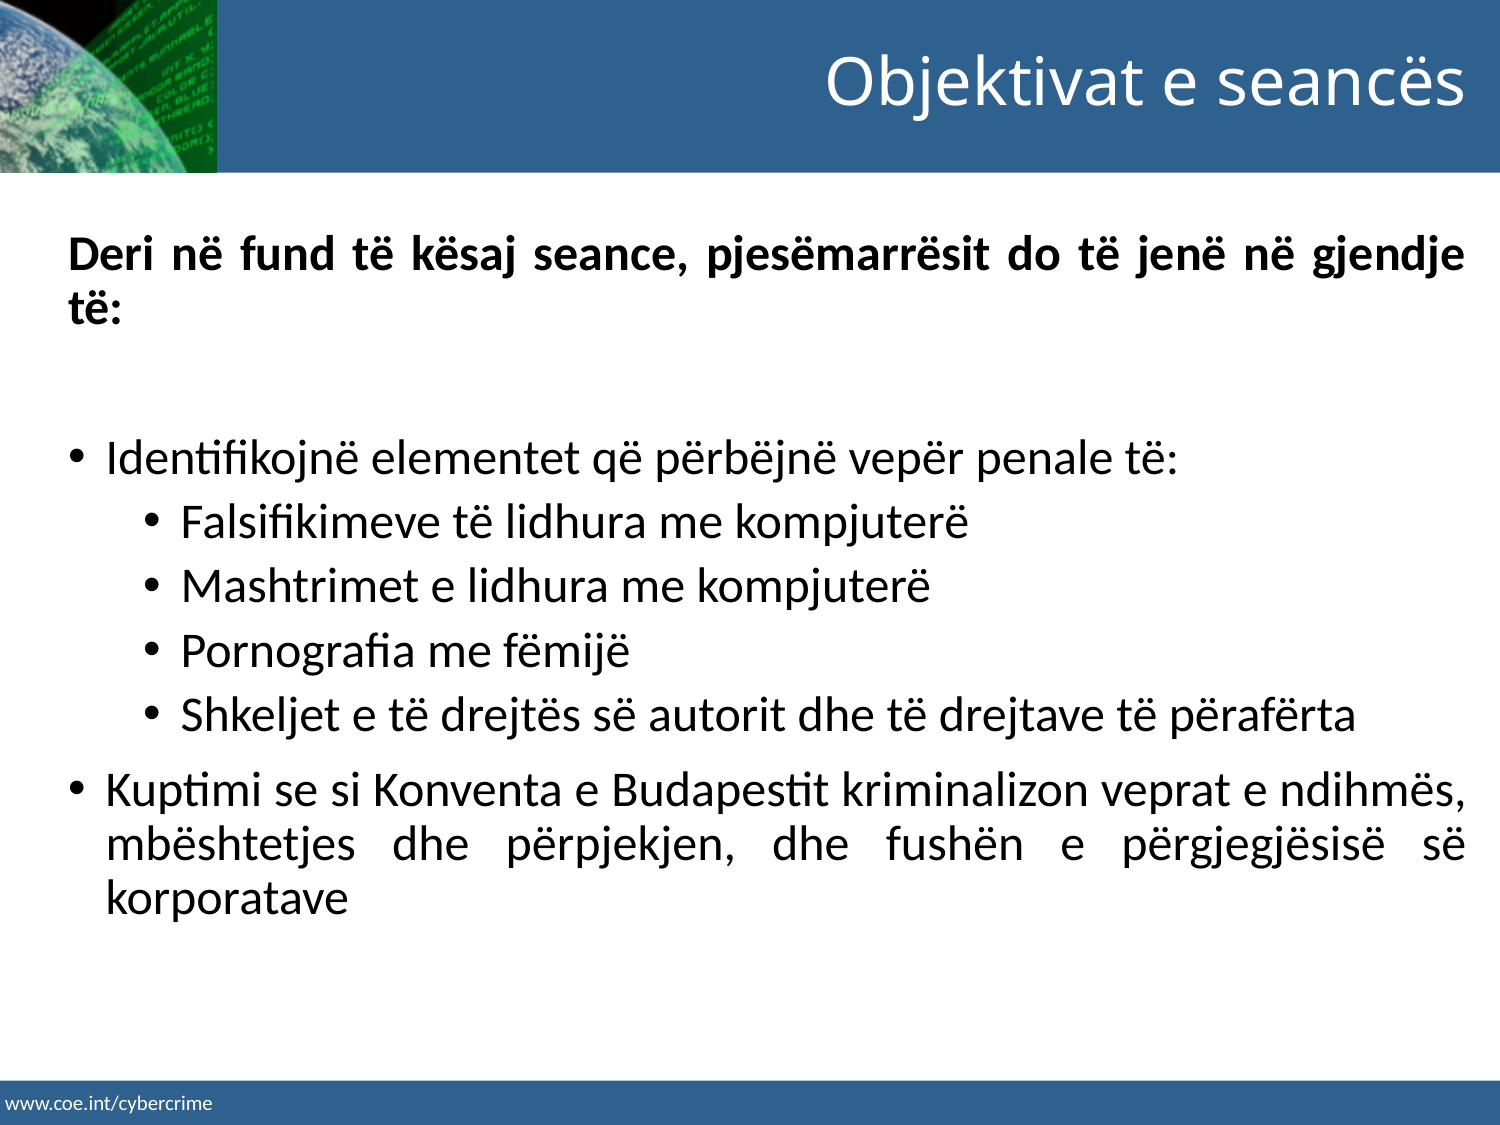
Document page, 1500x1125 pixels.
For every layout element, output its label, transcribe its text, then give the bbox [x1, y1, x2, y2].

list Deri në fund të kësaj seance, pjesëmarrësit do të jenë në gjendje të: Identifikojnë elementet që përbëjnë vepër penale të: Falsifikimeve të lidhura me kompjuterë Mashtrimet e lidhura me kompjuterë Pornografia me fëmijë Shkeljet e të drejtës së autorit dhe të drejtave të përafërta Kuptimi se si Konventa e Budapestit kriminalizon veprat e ndihmës, mbështetjes dhe përpjekjen, dhe fushën e përgjegjësisë së korporatave [53, 219, 1483, 1080]
text_box Objektivat e seancës [230, 31, 1483, 126]
picture [0, 1, 217, 173]
